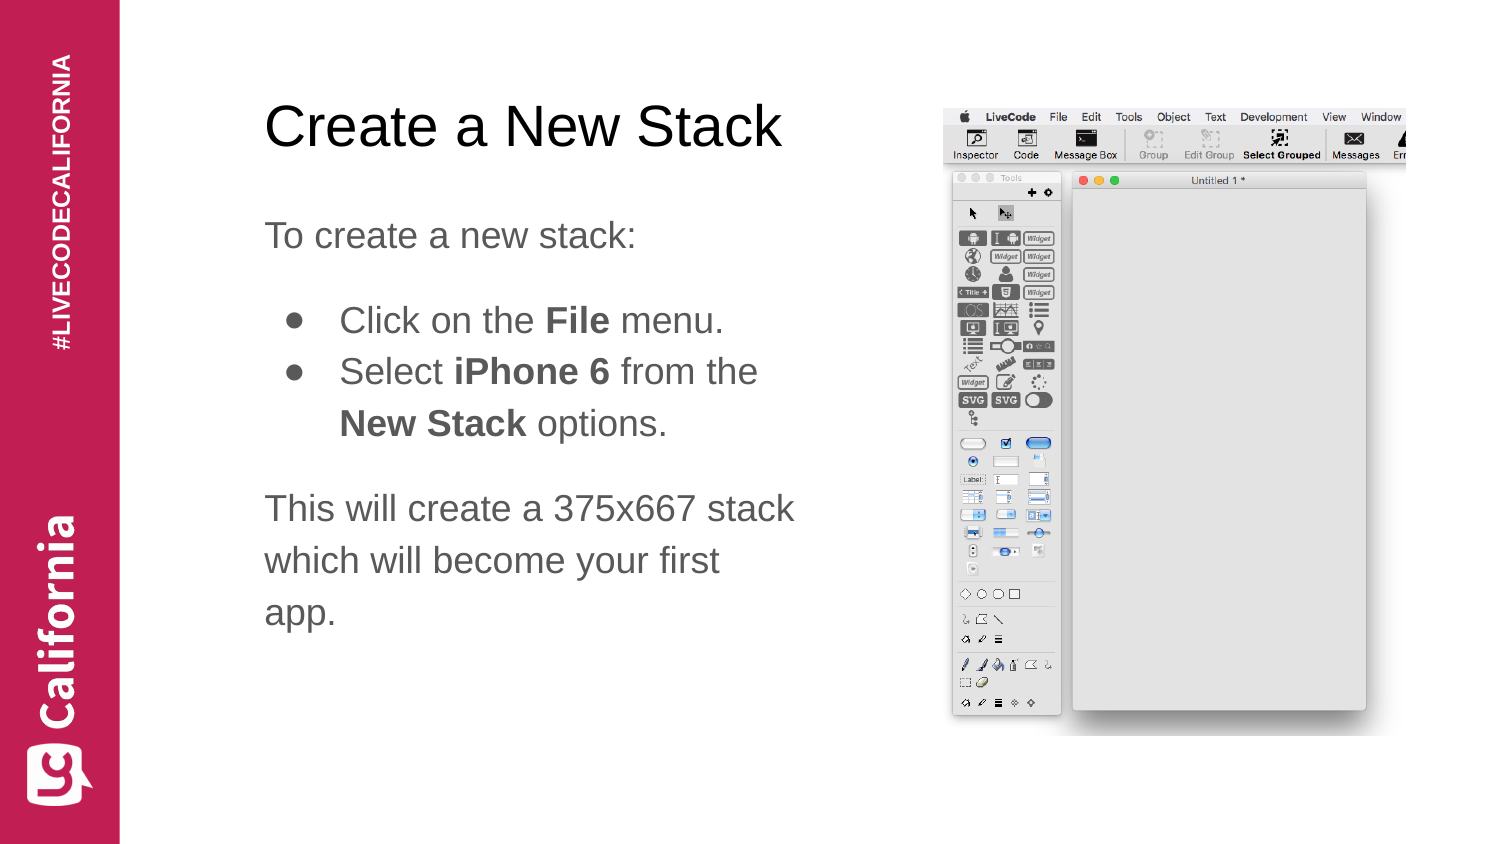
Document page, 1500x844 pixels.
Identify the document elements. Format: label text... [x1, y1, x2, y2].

picture [943, 108, 1406, 736]
title Create a New Stack [249, 72, 1417, 167]
list To create a new stack: Click on the File menu. Select iPhone 6 from the New Stack options. This will create a 375x667 stack which will become your first app. [249, 189, 813, 750]
picture [0, 0, 120, 844]
